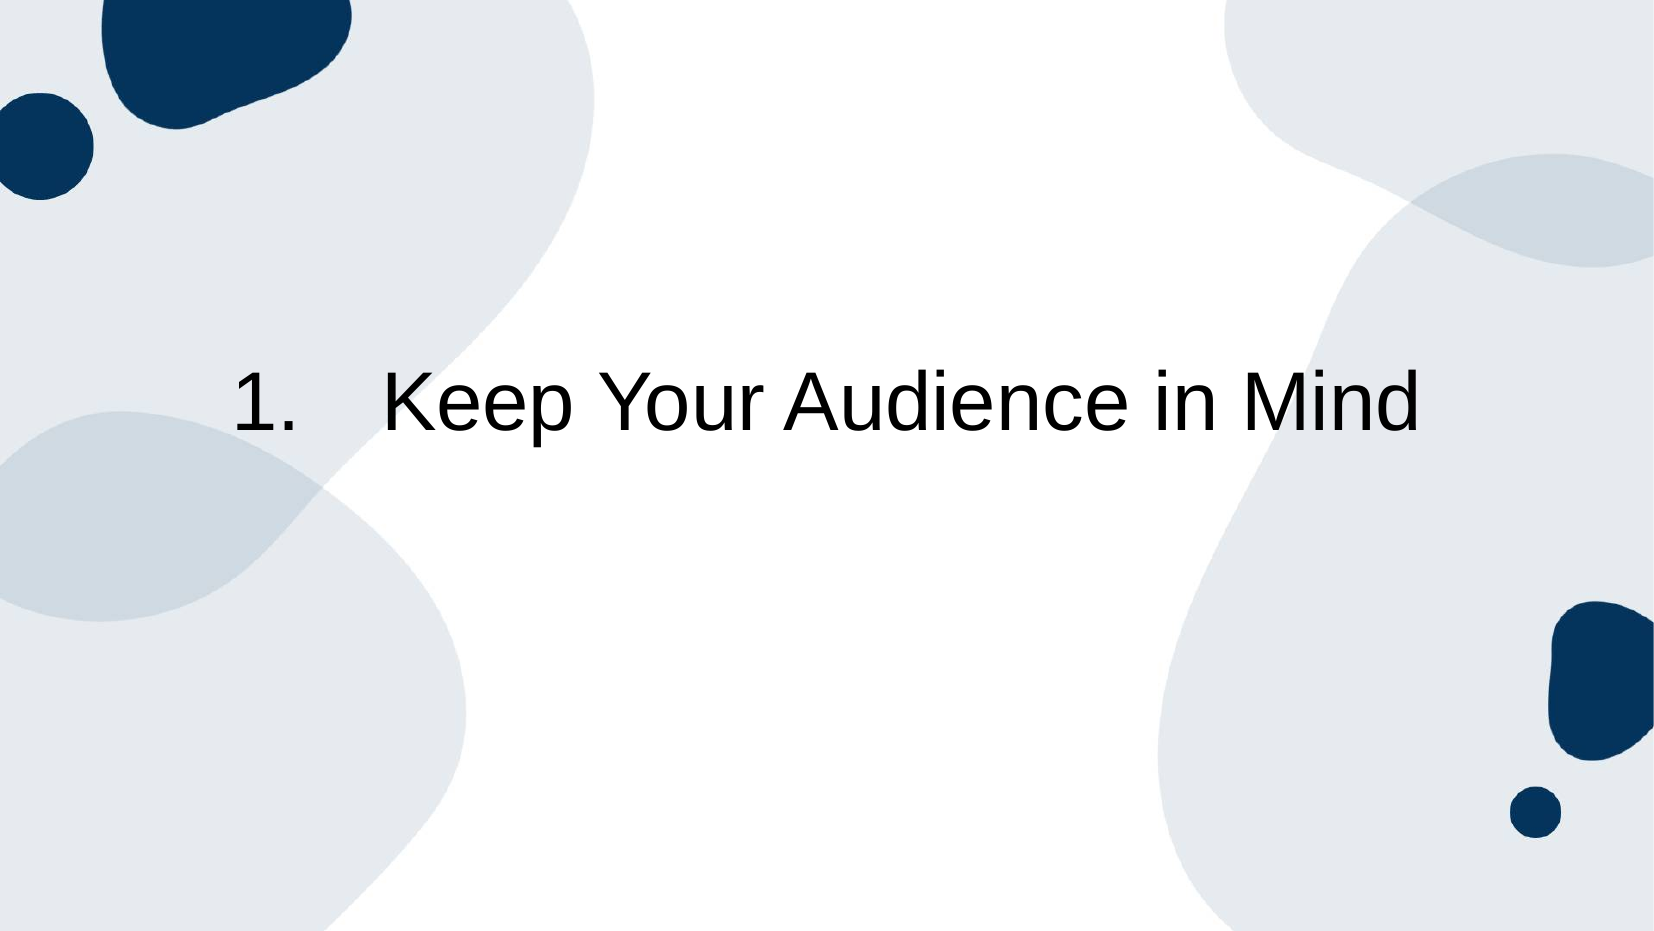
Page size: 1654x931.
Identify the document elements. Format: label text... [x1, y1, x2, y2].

picture [0, 0, 1654, 931]
subtitle 1. Keep Your Audience in Mind [82, 37, 1571, 757]
